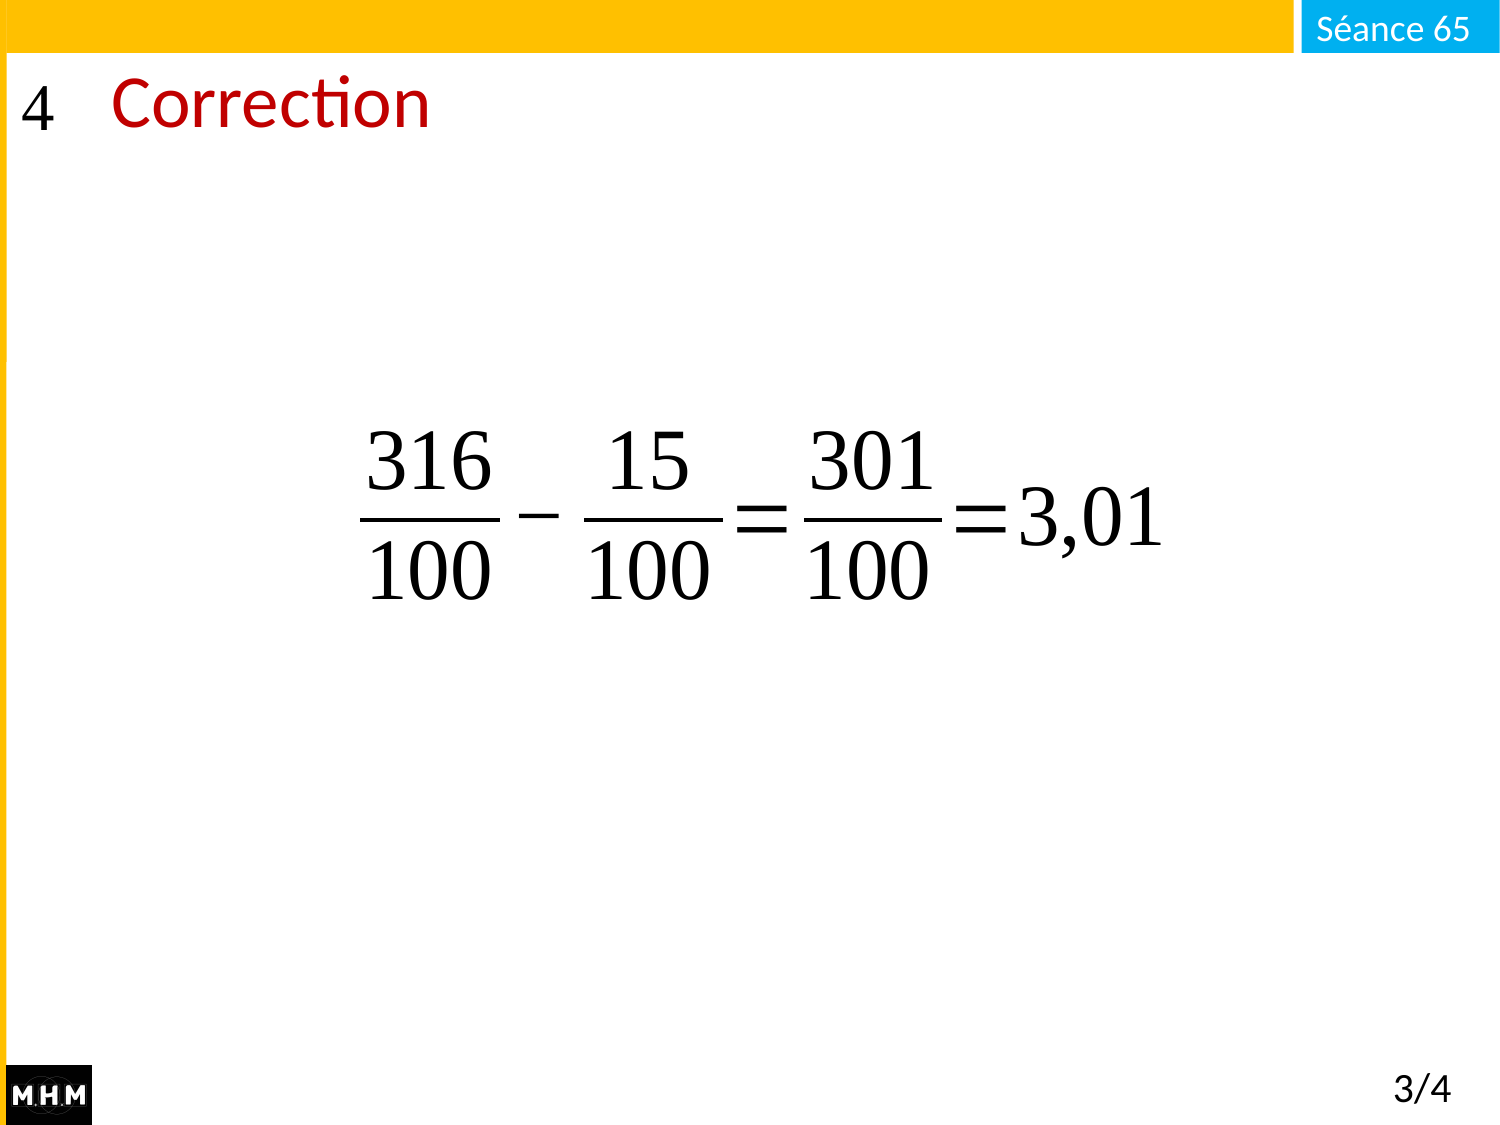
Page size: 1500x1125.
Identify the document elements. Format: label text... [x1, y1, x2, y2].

title Correction [96, 60, 1390, 154]
picture [6, 1065, 92, 1125]
list 3/4 [1344, 1064, 1500, 1125]
